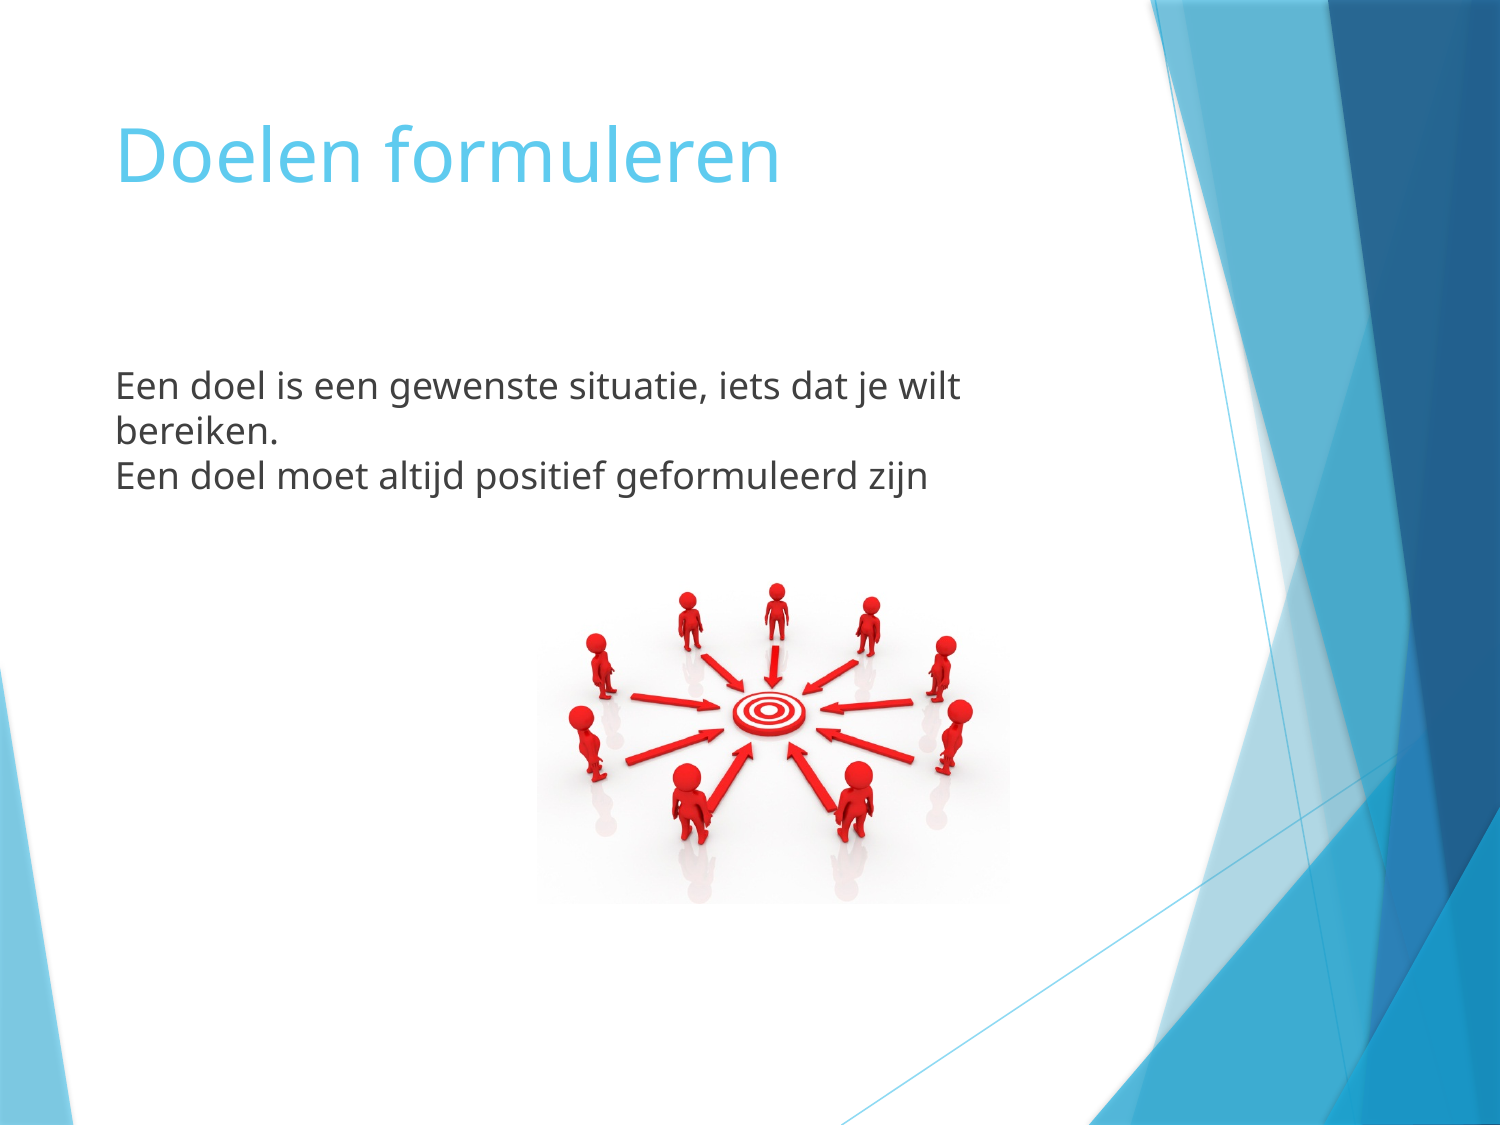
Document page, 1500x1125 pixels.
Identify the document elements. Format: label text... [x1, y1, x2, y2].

list Een doel is een gewenste situatie, iets dat je wilt bereiken. Een doel moet altijd positief geformuleerd zijn [99, 354, 1142, 992]
picture [536, 548, 1011, 904]
title Doelen formuleren [99, 99, 1142, 317]
